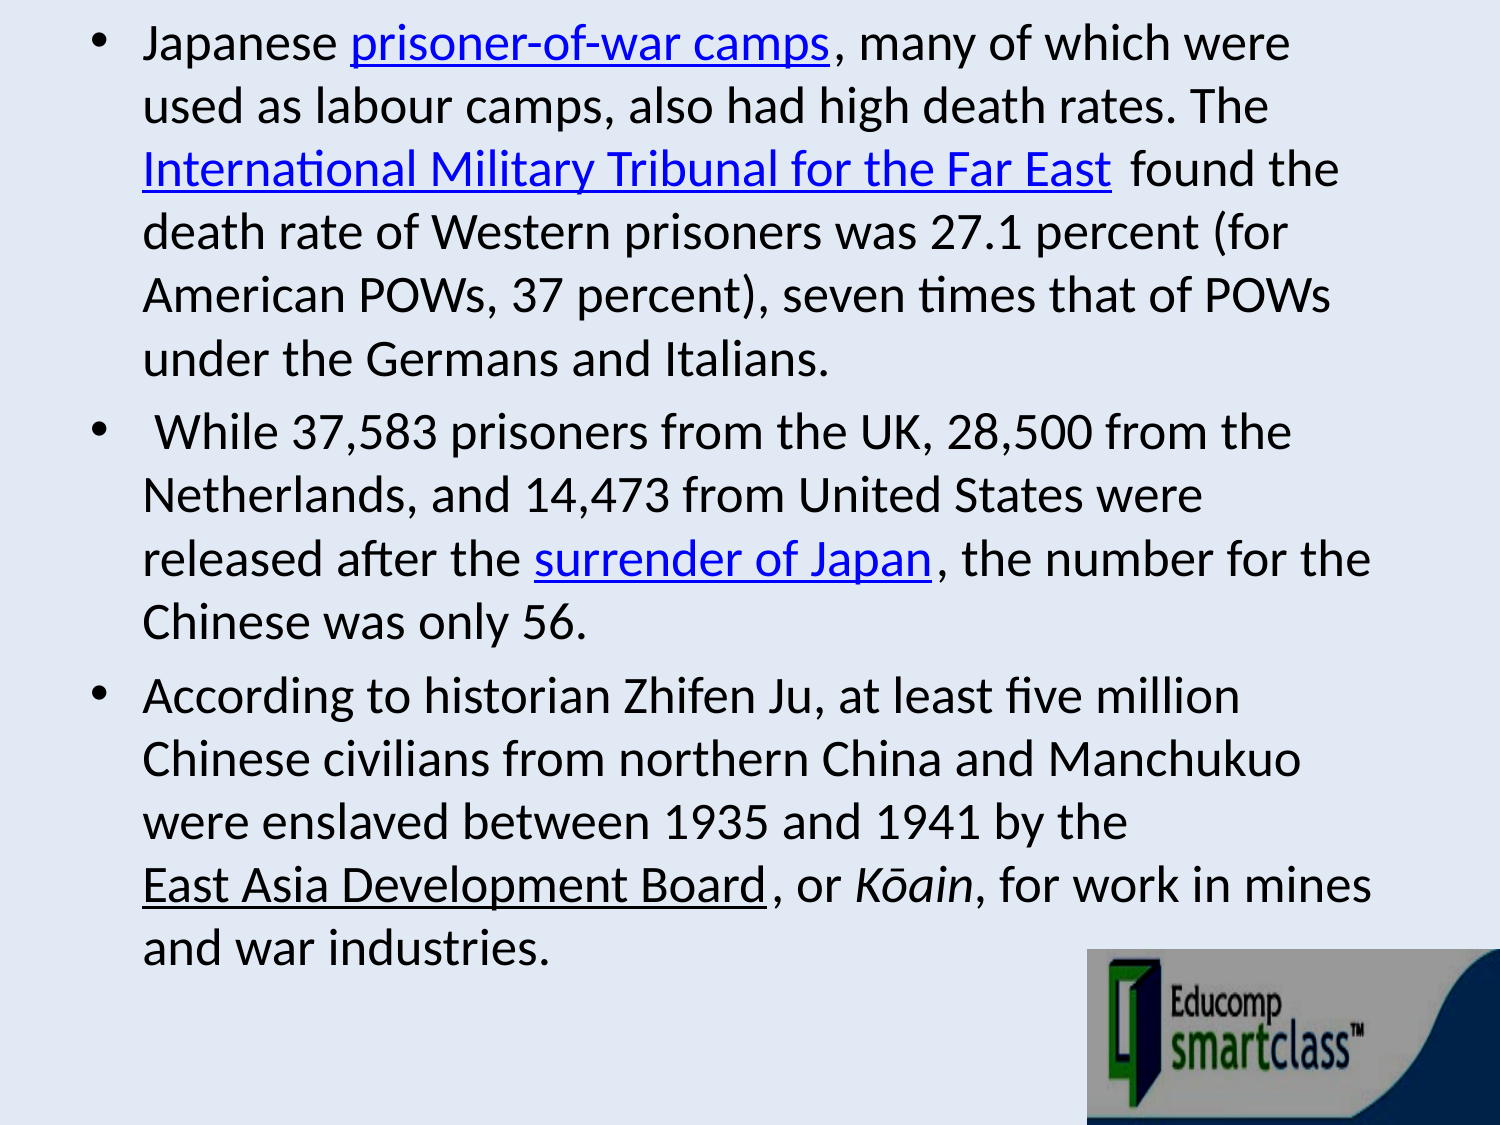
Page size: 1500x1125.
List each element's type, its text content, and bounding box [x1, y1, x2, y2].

picture [1087, 949, 1500, 1125]
list Japanese prisoner-of-war camps, many of which were used as labour camps, also had high death rates. The International Military Tribunal for the Far East found the death rate of Western prisoners was 27.1 percent (for American POWs, 37 percent), seven times that of POWs under the Germans and Italians. While 37,583 prisoners from the UK, 28,500 from the Netherlands, and 14,473 from United States were released after the surrender of Japan, the number for the Chinese was only 56. According to historian Zhifen Ju, at least five million Chinese civilians from northern China and Manchukuo were enslaved between 1935 and 1941 by the East Asia Development Board, or Kōain, for work in mines and war industries. [75, 0, 1413, 1005]
